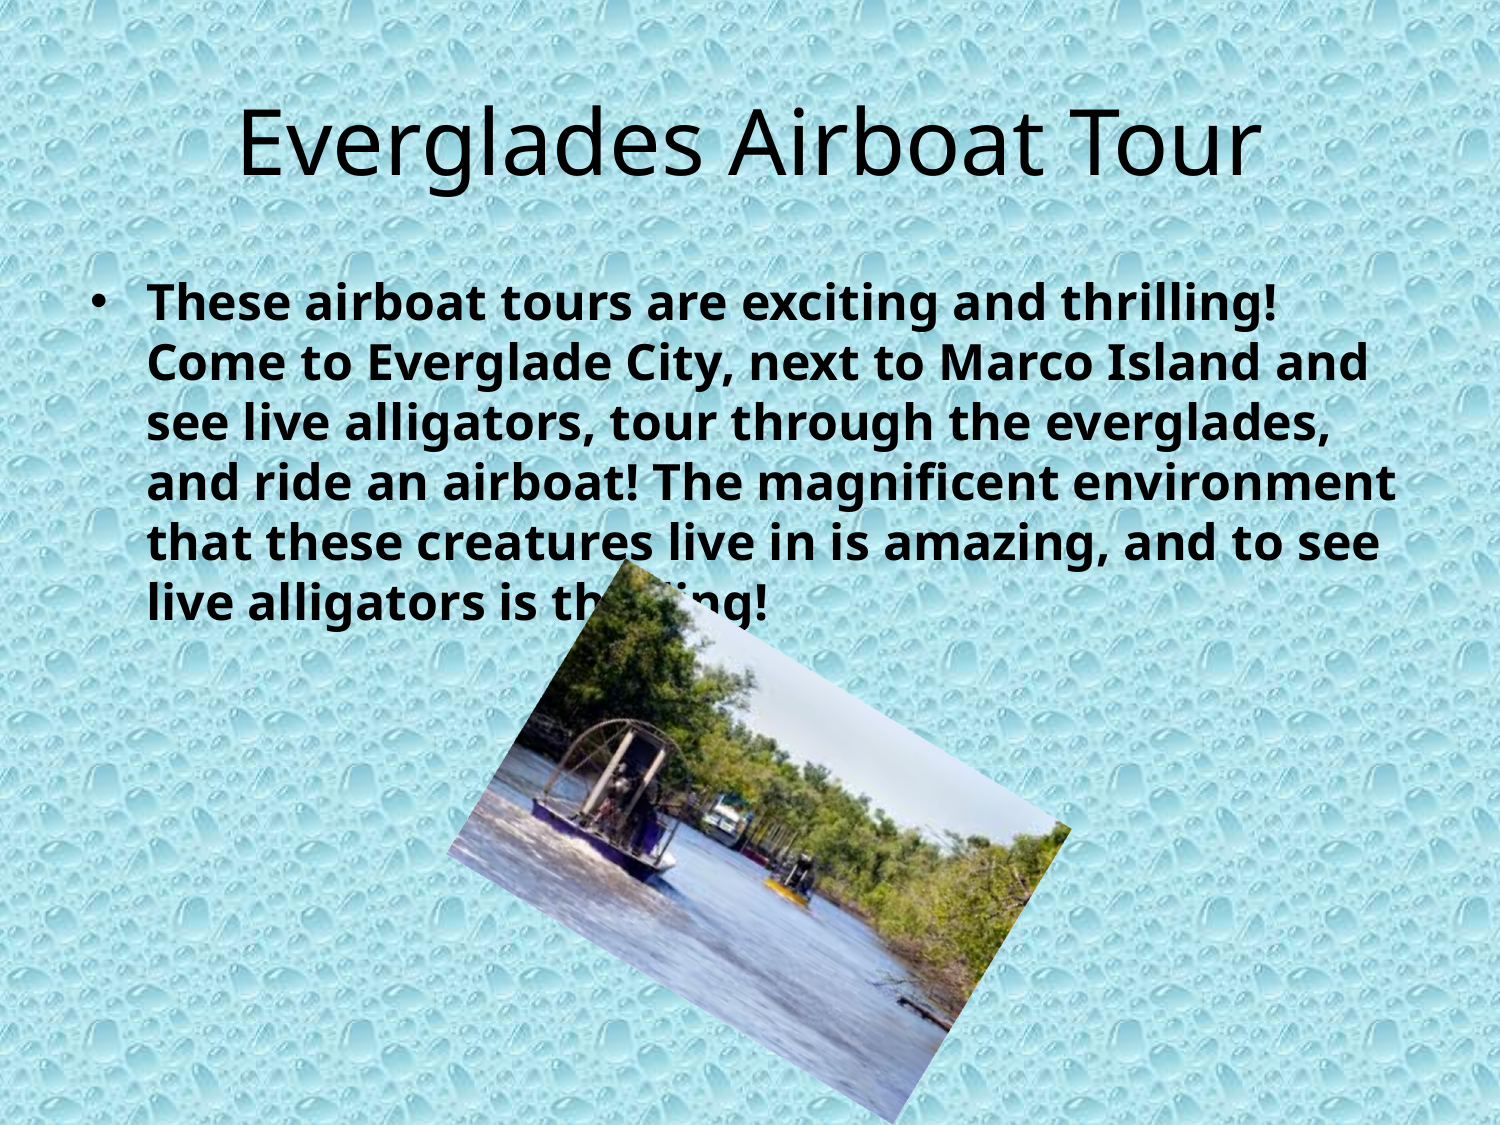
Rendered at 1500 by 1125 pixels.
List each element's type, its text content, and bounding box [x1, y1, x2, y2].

list These airboat tours are exciting and thrilling! Come to Everglade City, next to Marco Island and see live alligators, tour through the everglades, and ride an airboat! The magnificent environment that these creatures live in is amazing, and to see live alligators is thrilling! [75, 262, 1425, 1005]
title Everglades Airboat Tour [75, 45, 1425, 233]
picture [0, 0, 1500, 1125]
